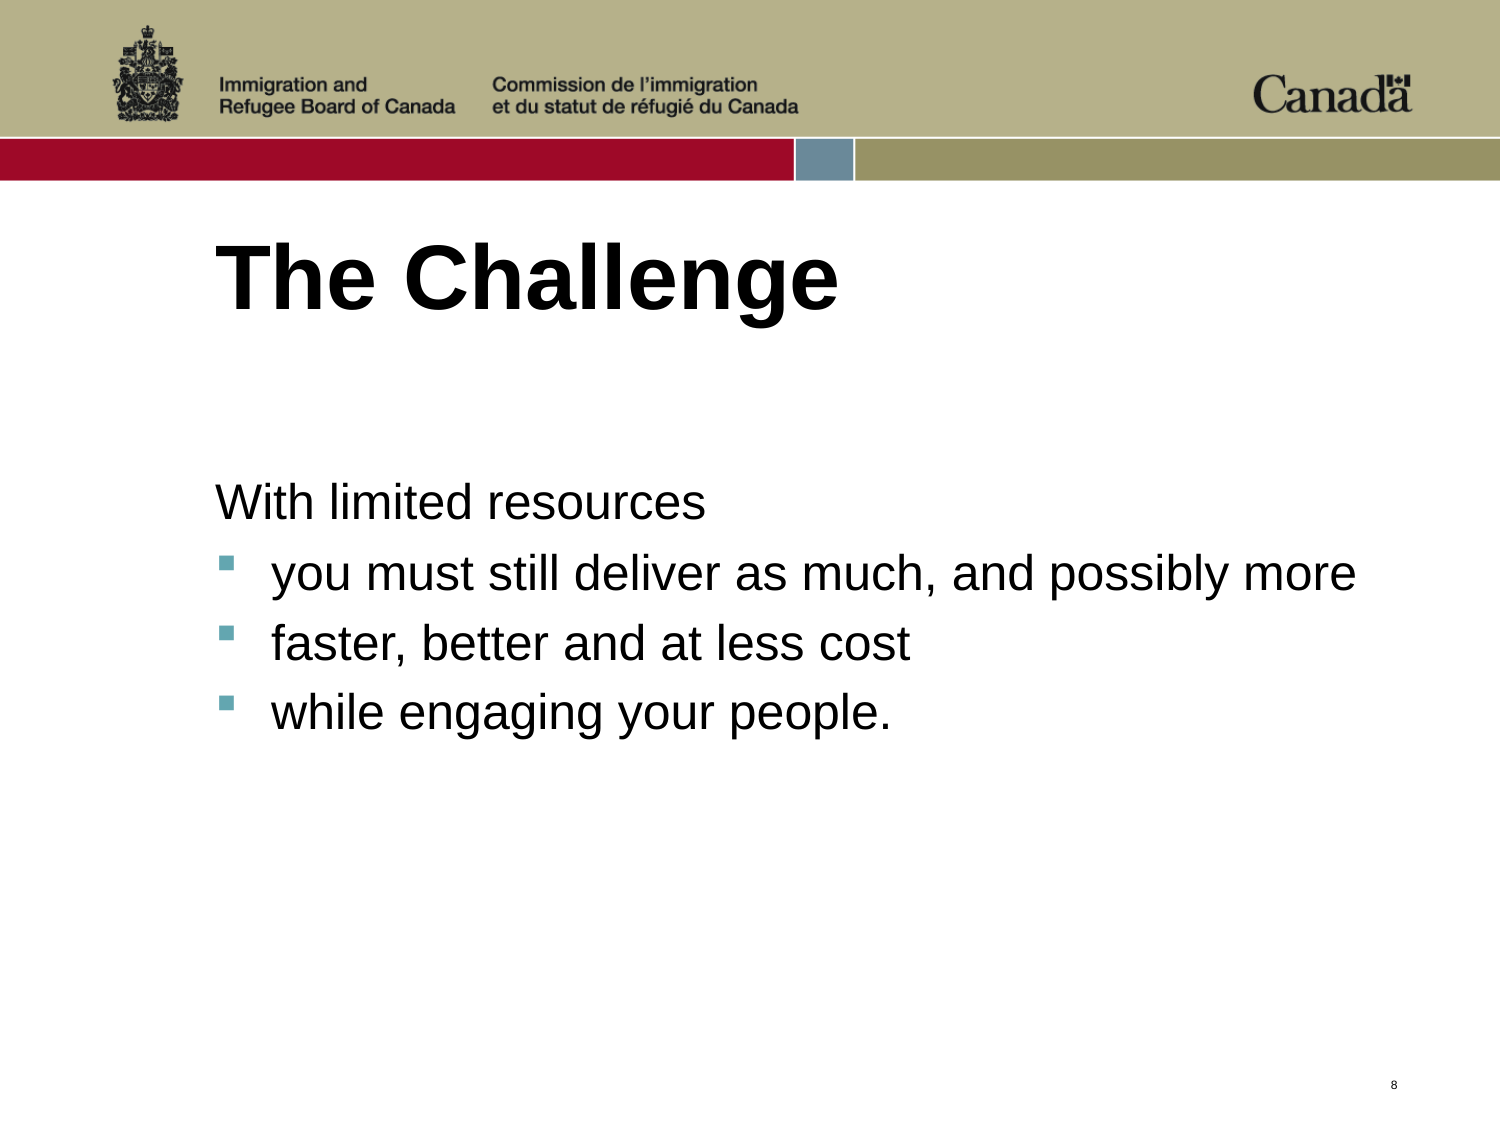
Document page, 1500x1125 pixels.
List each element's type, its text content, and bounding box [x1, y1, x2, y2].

picture [0, 0, 1500, 1125]
title The Challenge [200, 237, 1413, 425]
list With limited resources you must still deliver as much, and possibly more faster, better and at less cost while engaging your people. [200, 462, 1413, 1000]
slide_number 8 [1100, 1025, 1413, 1100]
